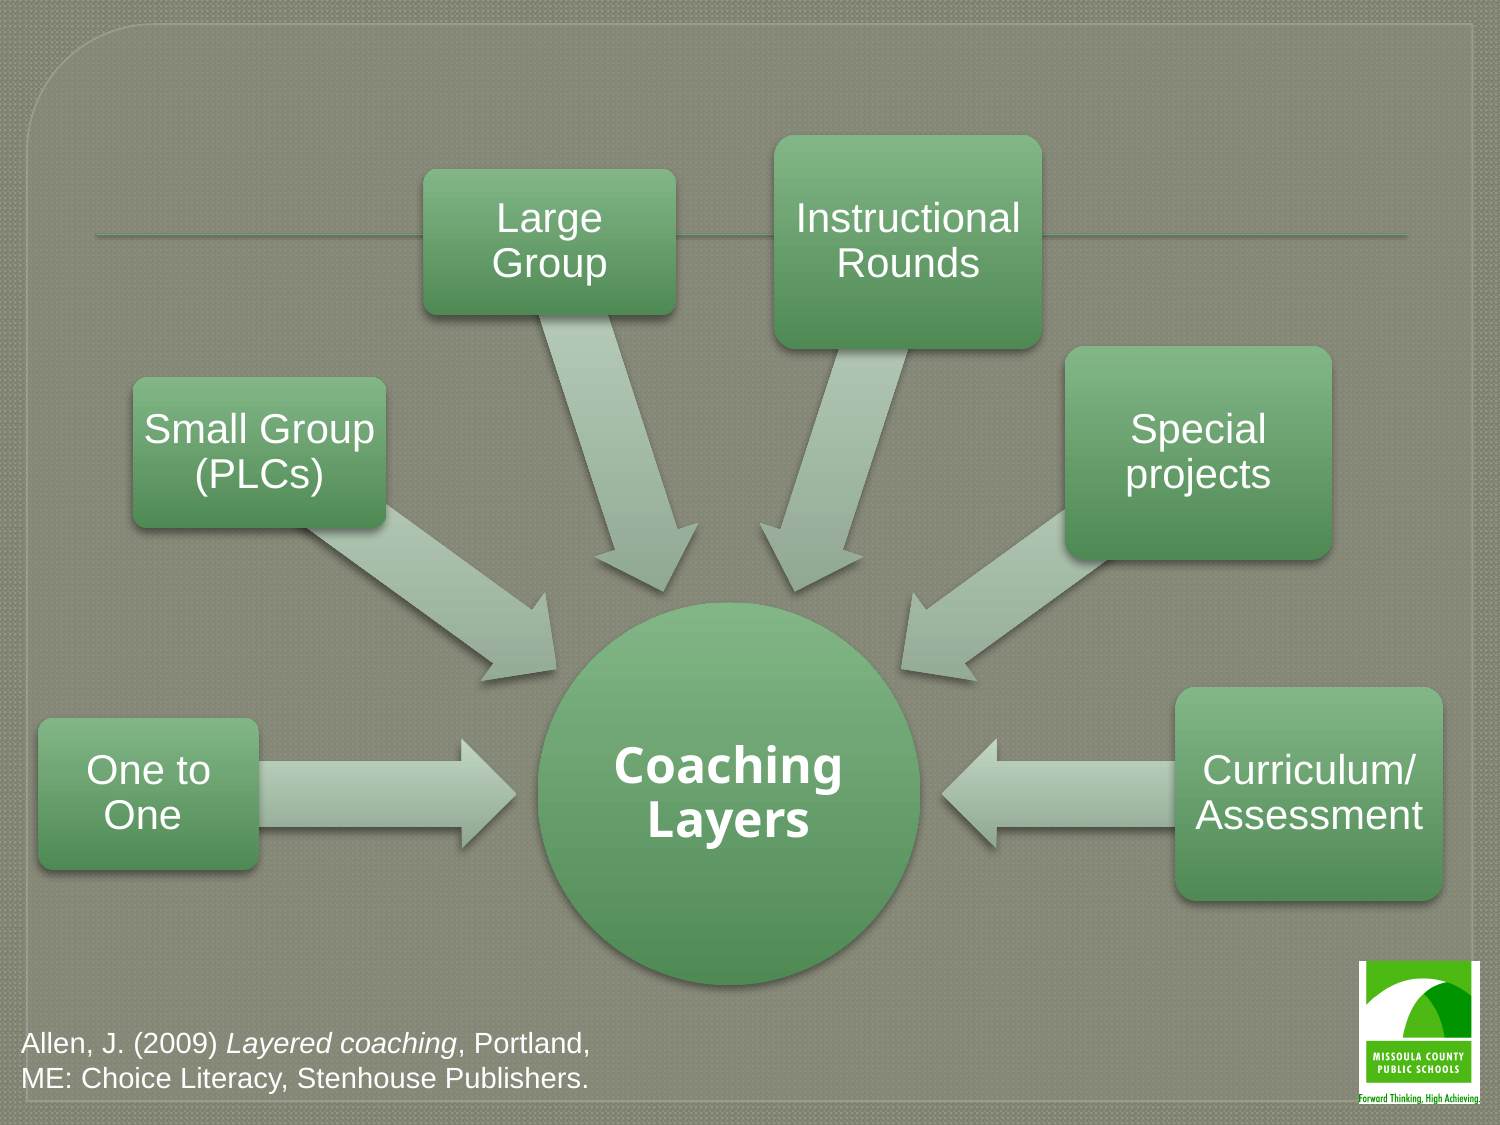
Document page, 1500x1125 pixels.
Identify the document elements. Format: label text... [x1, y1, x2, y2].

picture [1359, 961, 1480, 1104]
text_box Allen, J. (2009) Layered coaching, Portland, ME: Choice Literacy, Stenhouse Publishers. [6, 1017, 665, 1103]
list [26, 57, 1456, 1063]
